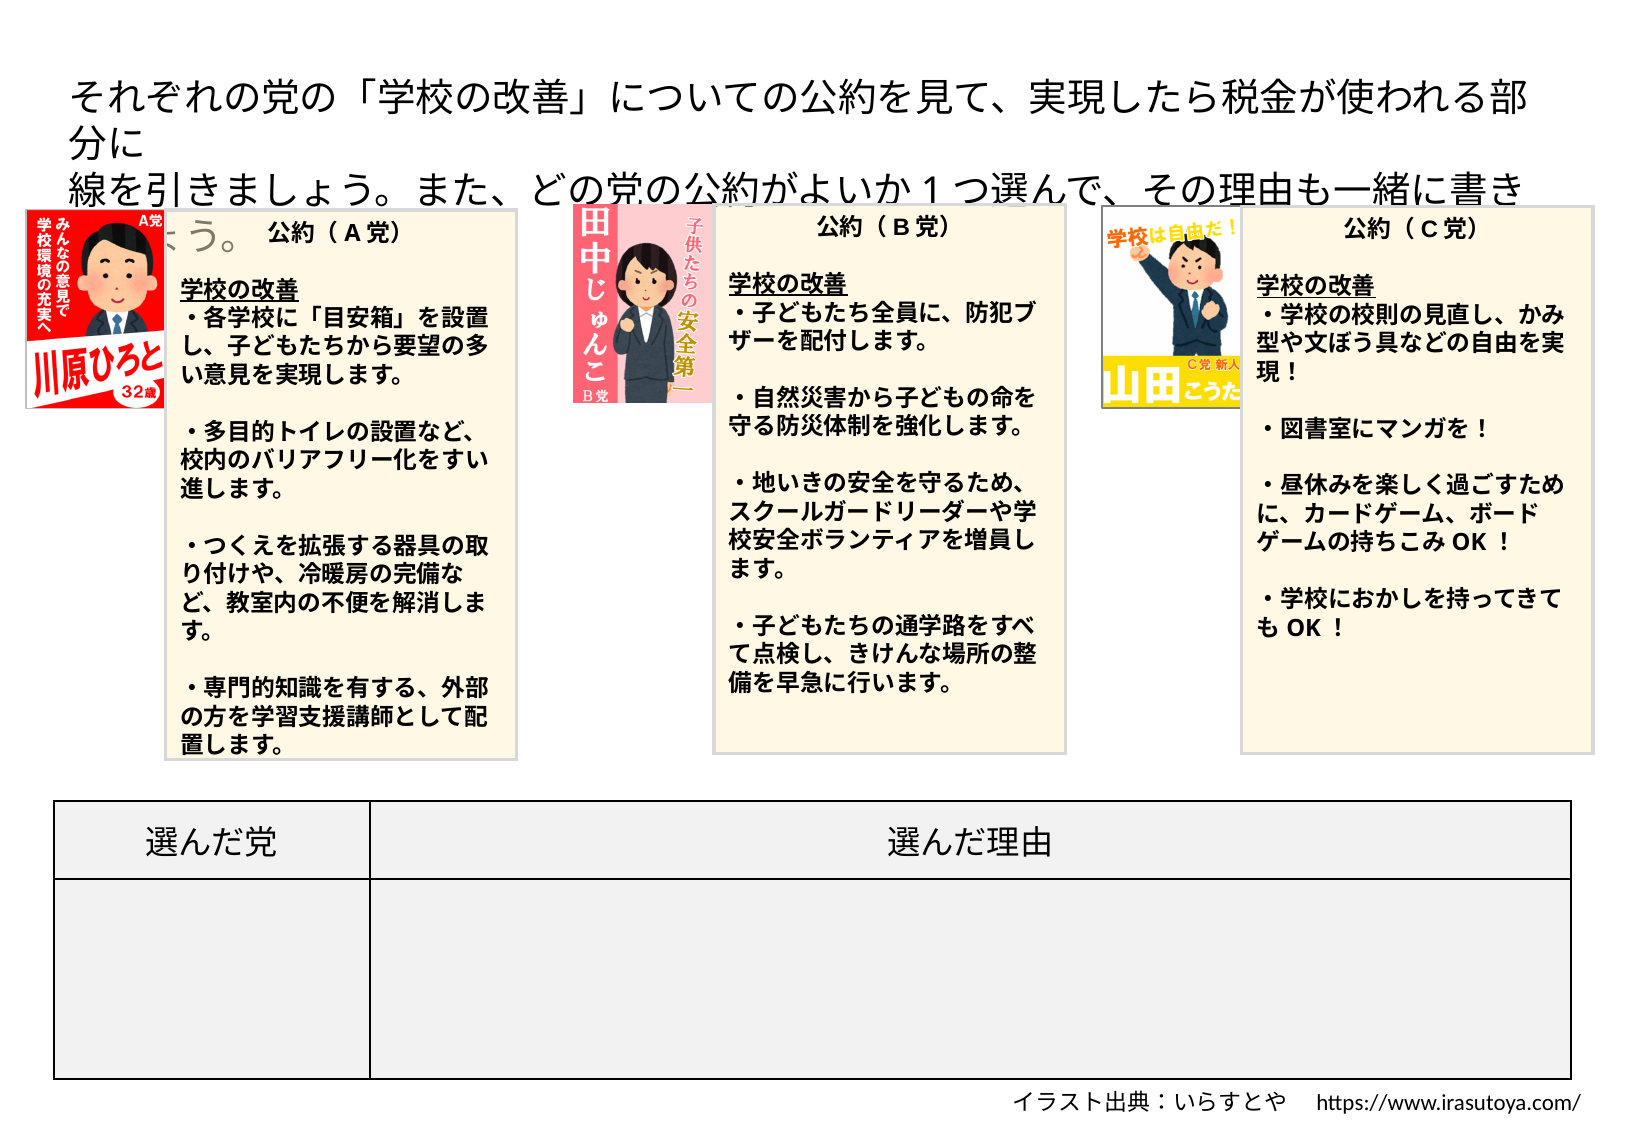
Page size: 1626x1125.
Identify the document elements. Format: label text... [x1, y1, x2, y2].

picture [1102, 206, 1241, 408]
text_box 公約（B党） 学校の改善 ・子どもたち全員に、防犯ブザーを配付します。 ・自然災害から子どもの命を守る防災体制を強化します。 ・地いきの安全を守るため、 スクールガードリーダーや学校安全ボランティアを増員します。 ・子どもたちの通学路をすべて点検し、きけんな場所の整備を早急に行います。 [713, 204, 1066, 754]
picture [26, 209, 165, 409]
table_header 選んだ党 [55, 802, 369, 878]
table_header 選んだ理由 [371, 802, 1570, 878]
text_box それぞれの党の「学校の改善」についての公約を見て、実現したら税金が使われる部分に 線を引きましょう。また、どの党の公約がよいか1つ選んで、その理由も一緒に書きましょう。 [53, 65, 1572, 266]
text_box 公約（A党） 学校の改善 ・各学校に「目安箱」を設置し、子どもたちから要望の多い意見を実現します。 ・多目的トイレの設置など、校内のバリアフリー化をすい進します。 ・つくえを拡張する器具の取り付けや、冷暖房の完備など、教室内の不便を解消します。 ・専門的知識を有する、外部の方を学習支援講師として配置します。 [165, 210, 517, 760]
picture [573, 204, 712, 404]
text_box 公約（C党） 学校の改善 ・学校の校則の見直し、かみ型や文ぼう具などの自由を実現！ ・図書室にマンガを！ ・昼休みを楽しく過ごすために、カードゲーム、ボードゲームの持ちこみOK！ ・学校におかしを持ってきてもOK！ [1241, 206, 1594, 754]
text_box イラスト出典：いらすとや https://www.irasutoya.com/ [997, 1080, 1625, 1123]
table_cell [371, 880, 1570, 1078]
table_cell [55, 880, 369, 1078]
